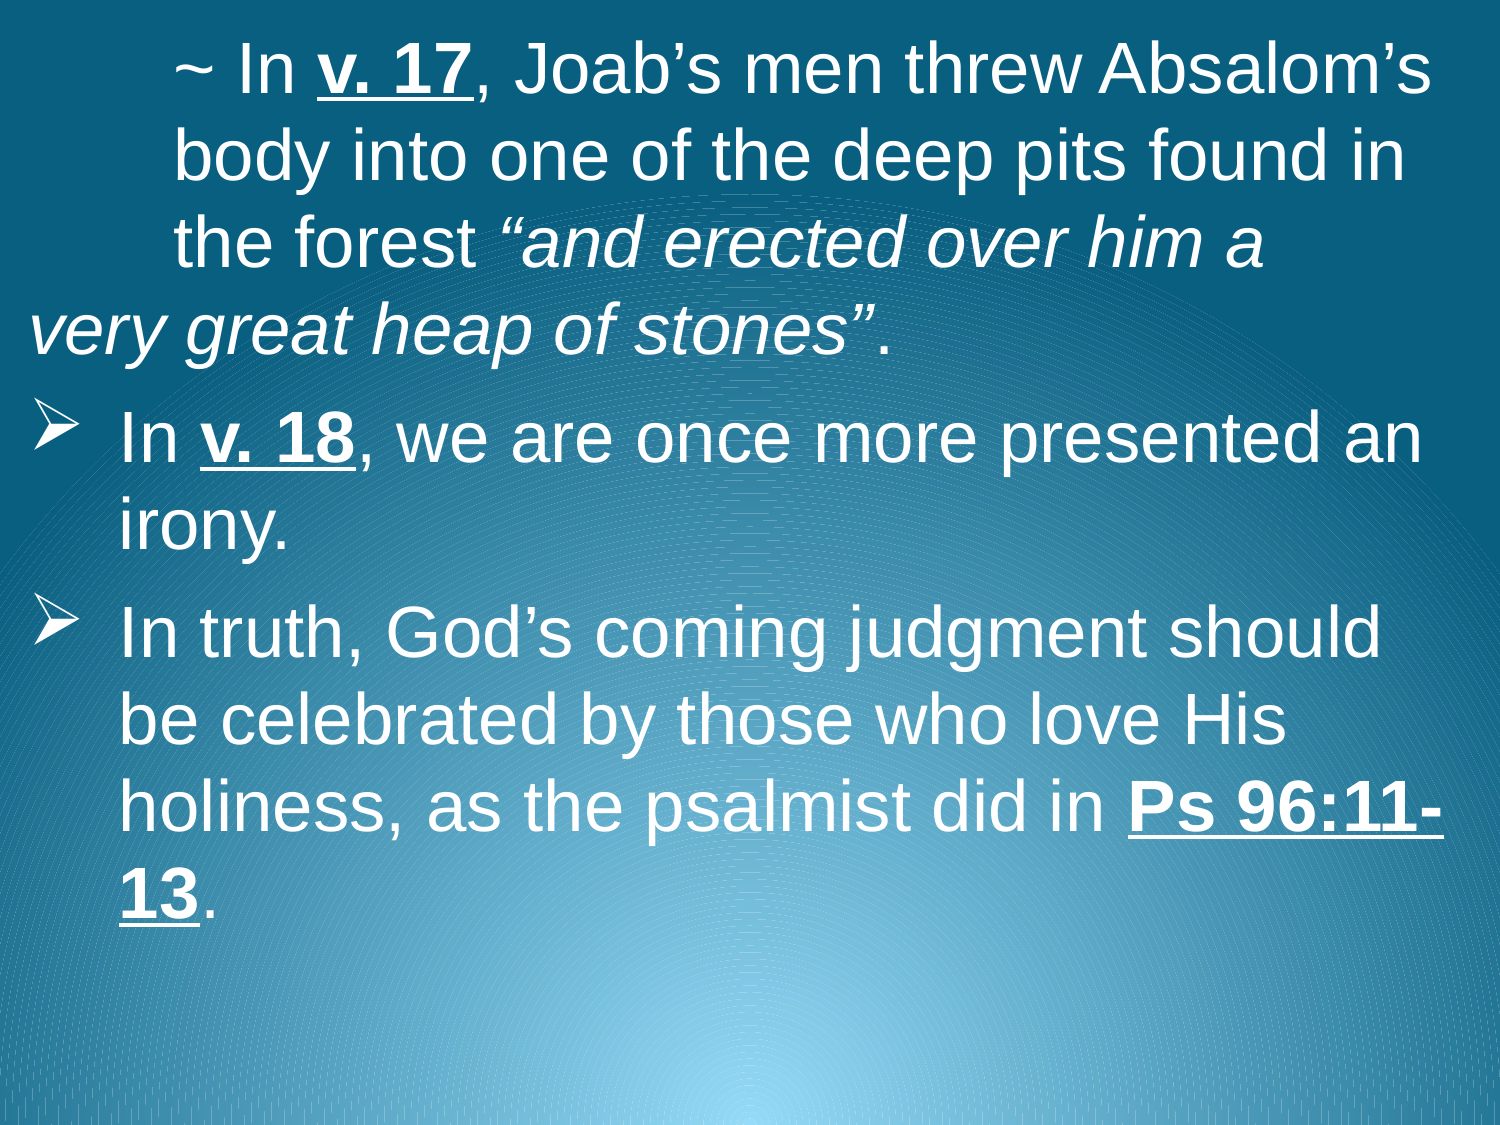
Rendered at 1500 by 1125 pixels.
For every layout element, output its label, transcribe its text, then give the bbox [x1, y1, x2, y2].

subtitle ~ In v. 17, Joab’s men threw Absalom’s body into one of the deep pits found in the forest “and erected over him a very great heap of stones”. In v. 18, we are once more presented an irony. In truth, God’s coming judgment should be celebrated by those who love His holiness, as the psalmist did in Ps 96:11-13. [13, 13, 1484, 1102]
